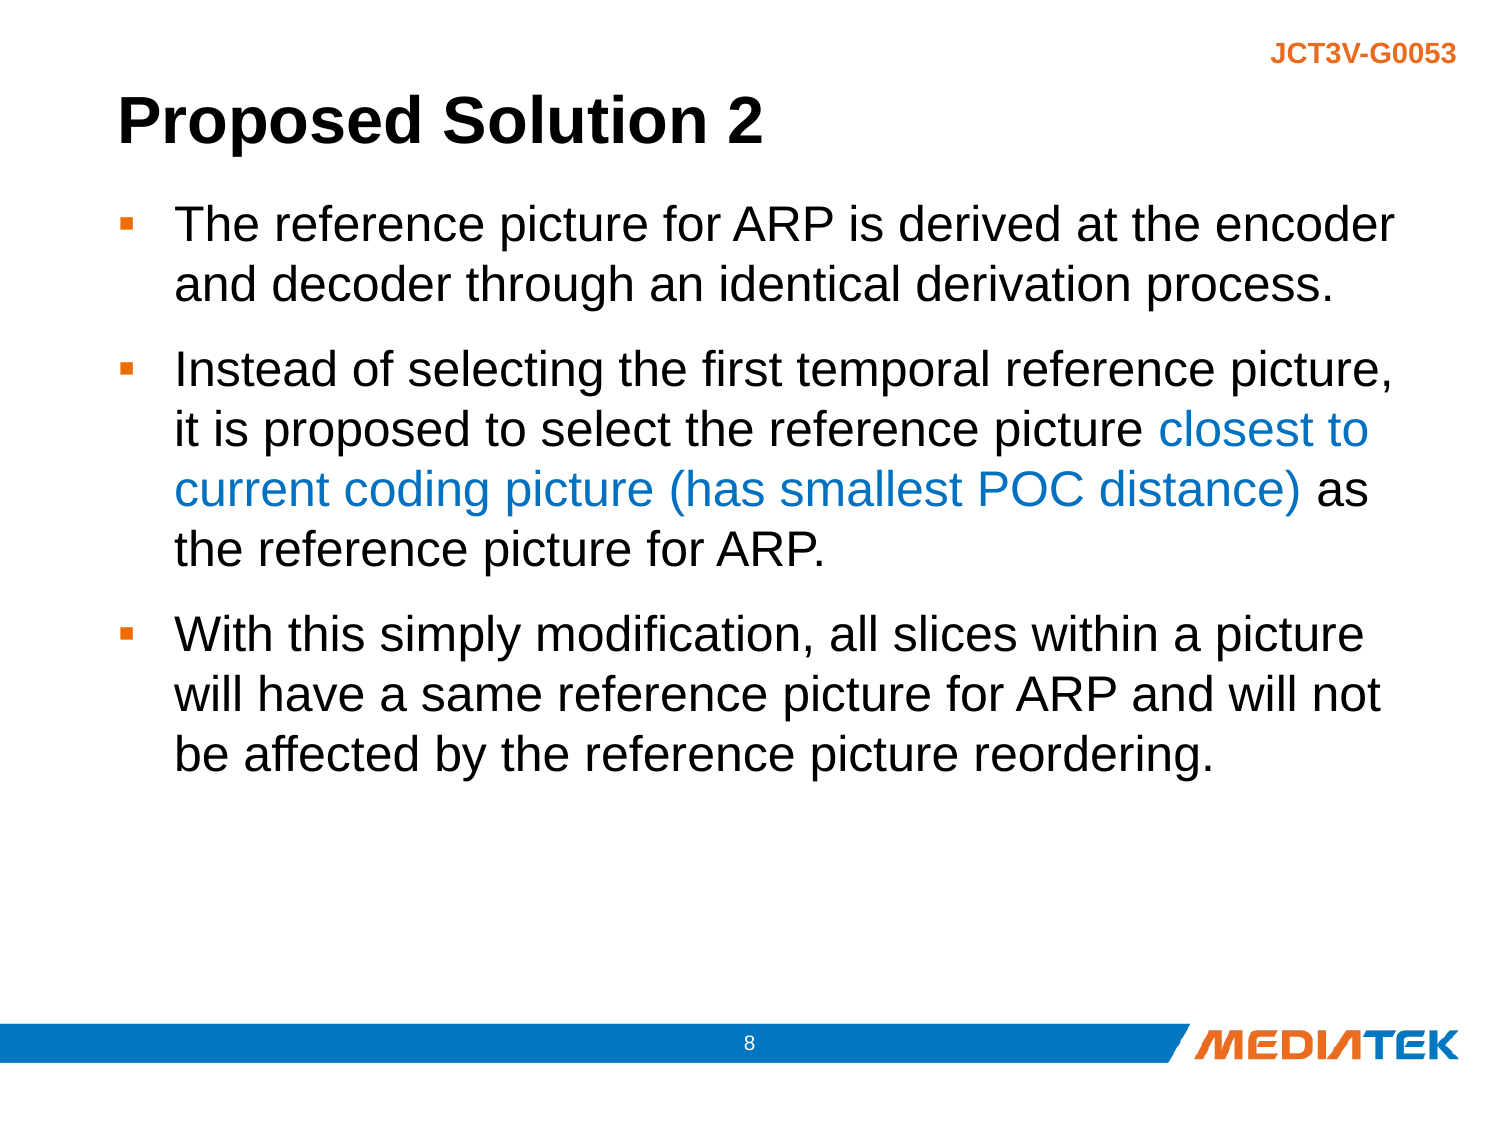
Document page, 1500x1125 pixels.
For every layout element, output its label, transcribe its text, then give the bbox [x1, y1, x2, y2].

slide_number 7 [711, 1022, 789, 1090]
picture [789, 1023, 1459, 1063]
list The reference picture for ARP is derived at the encoder and decoder through an identical derivation process. Instead of selecting the first temporal reference picture, it is proposed to select the reference picture closest to current coding picture (has smallest POC distance) as the reference picture for ARP. With this simply modification, all slices within a picture will have a same reference picture for ARP and will not be affected by the reference picture reordering. [102, 184, 1425, 998]
picture [0, 1023, 711, 1063]
title Proposed Solution 2 [101, 62, 1425, 172]
